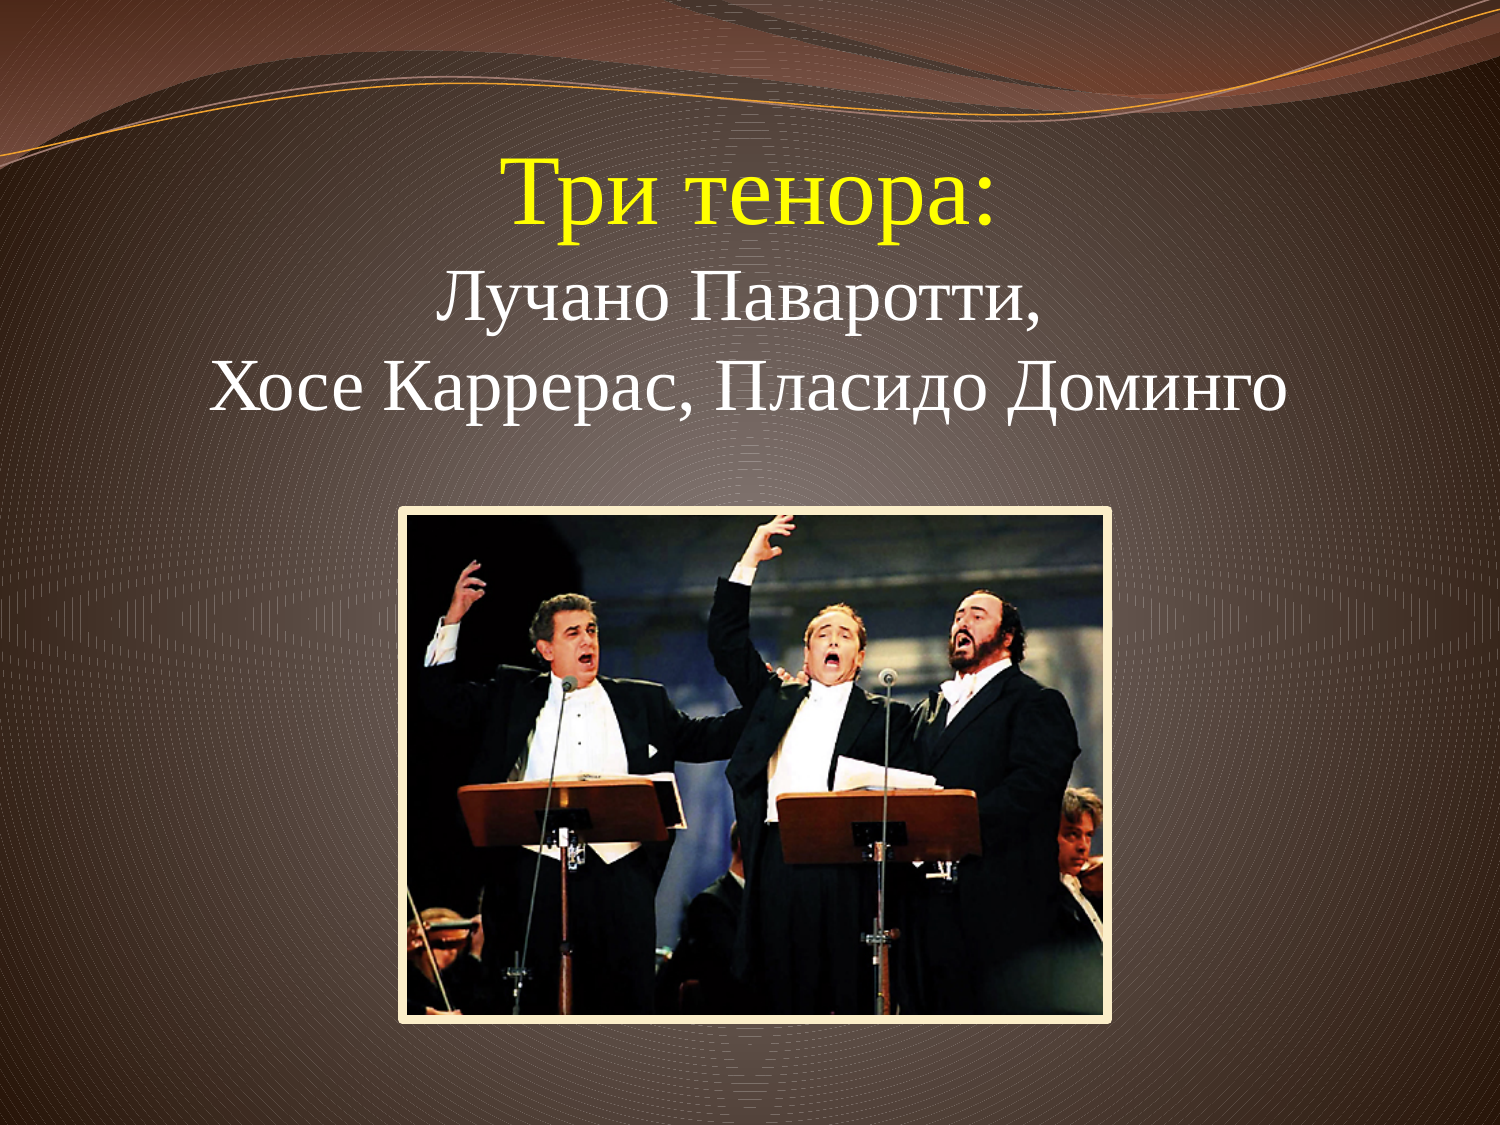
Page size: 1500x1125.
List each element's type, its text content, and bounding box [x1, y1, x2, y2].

title Три тенора: Лучано Паваротти, Хосе Каррерас, Пласидо Доминго [194, 0, 1307, 646]
picture [407, 514, 1103, 1016]
